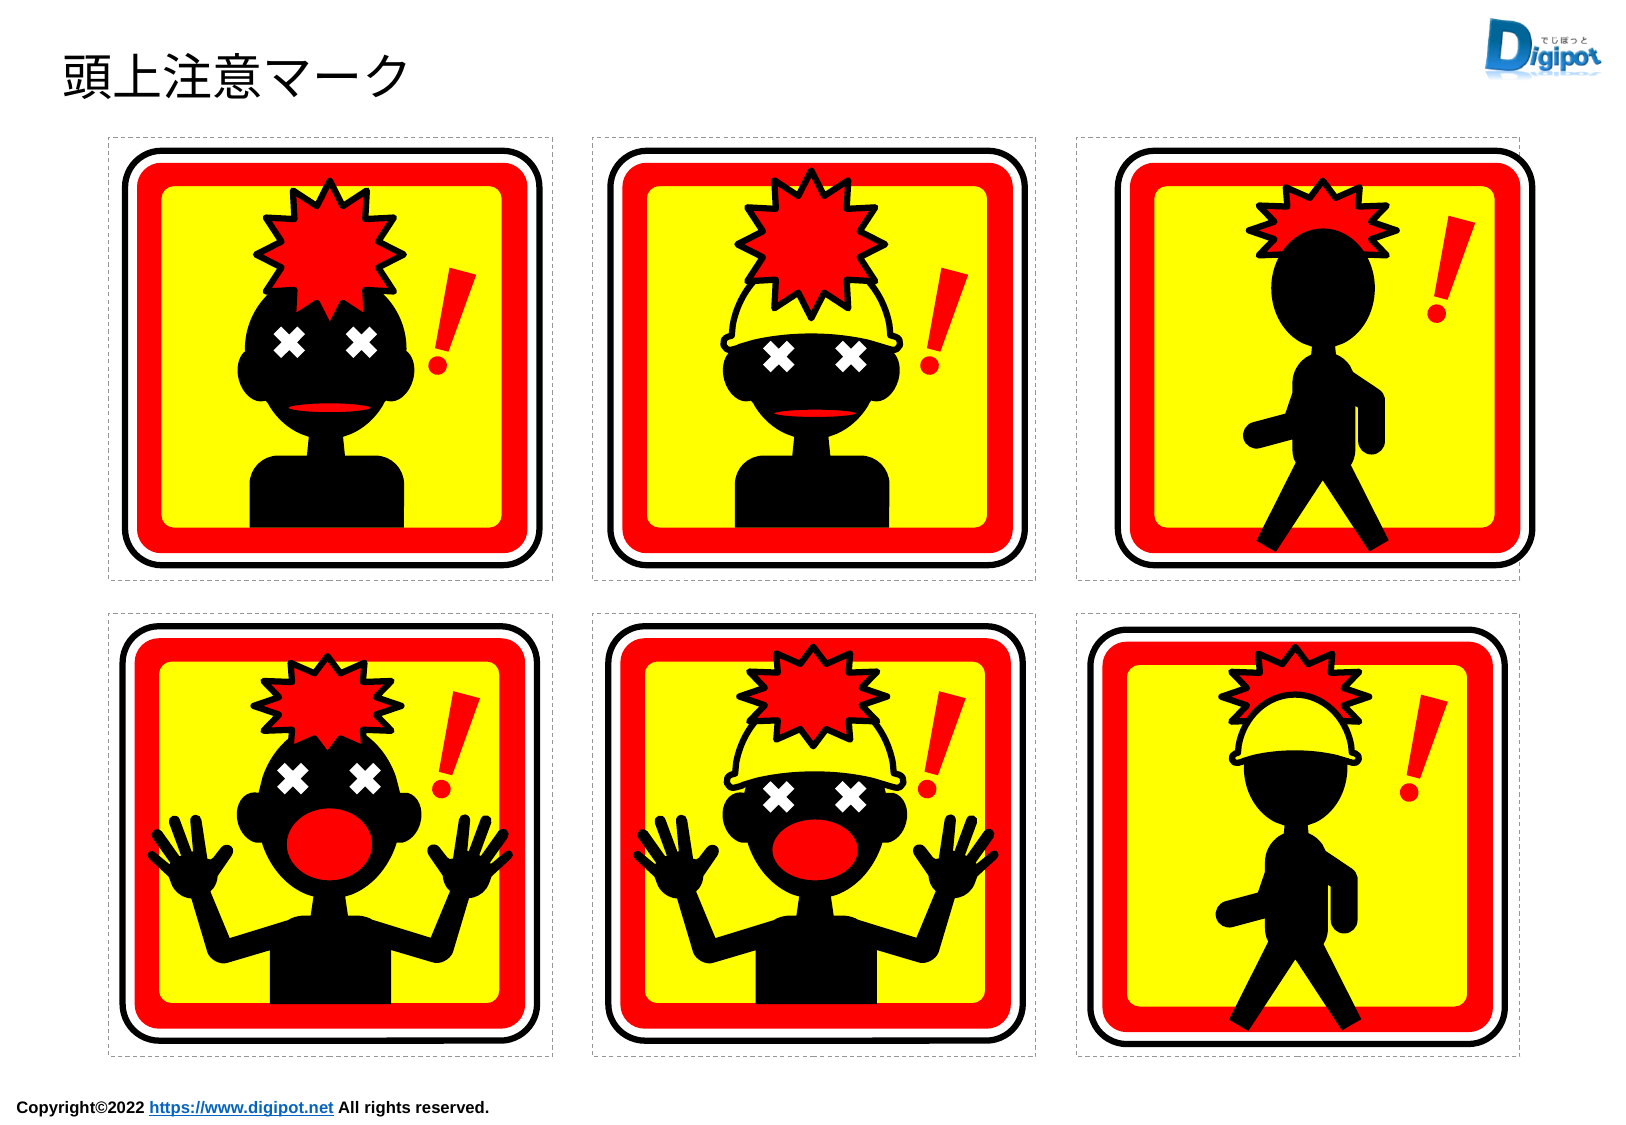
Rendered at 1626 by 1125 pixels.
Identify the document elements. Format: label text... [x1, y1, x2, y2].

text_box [610, 150, 1025, 566]
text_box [1117, 150, 1533, 566]
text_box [1090, 629, 1505, 1045]
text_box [122, 626, 538, 1041]
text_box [124, 150, 540, 566]
text_box 頭上注意マーク [47, 38, 427, 113]
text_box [608, 626, 1023, 1041]
picture [1485, 18, 1602, 82]
